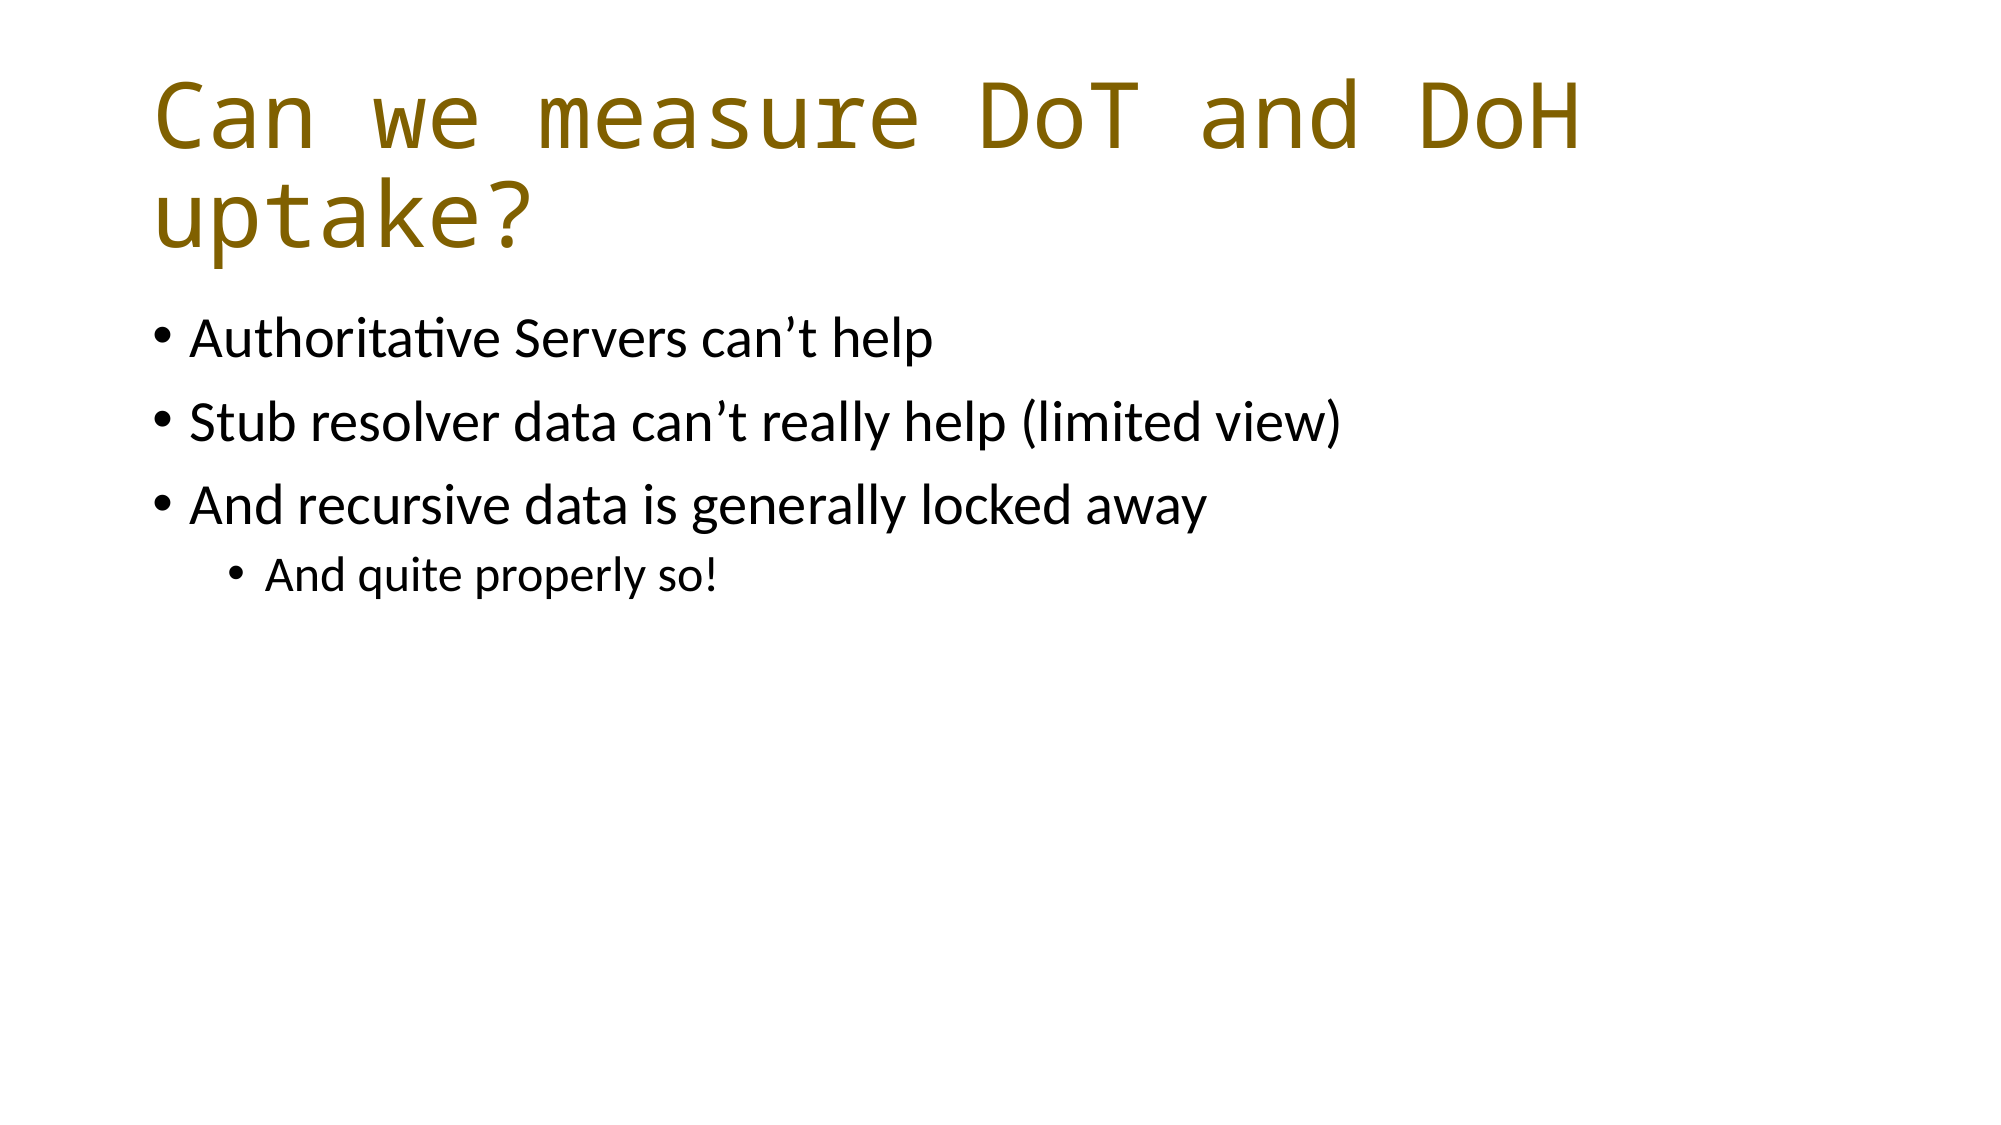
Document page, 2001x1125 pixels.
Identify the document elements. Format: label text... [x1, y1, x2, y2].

title Can we measure DoT and DoH uptake? [137, 59, 1863, 278]
list Authoritative Servers can’t help Stub resolver data can’t really help (limited view) And recursive data is generally locked away And quite properly so! [137, 299, 1863, 1014]
